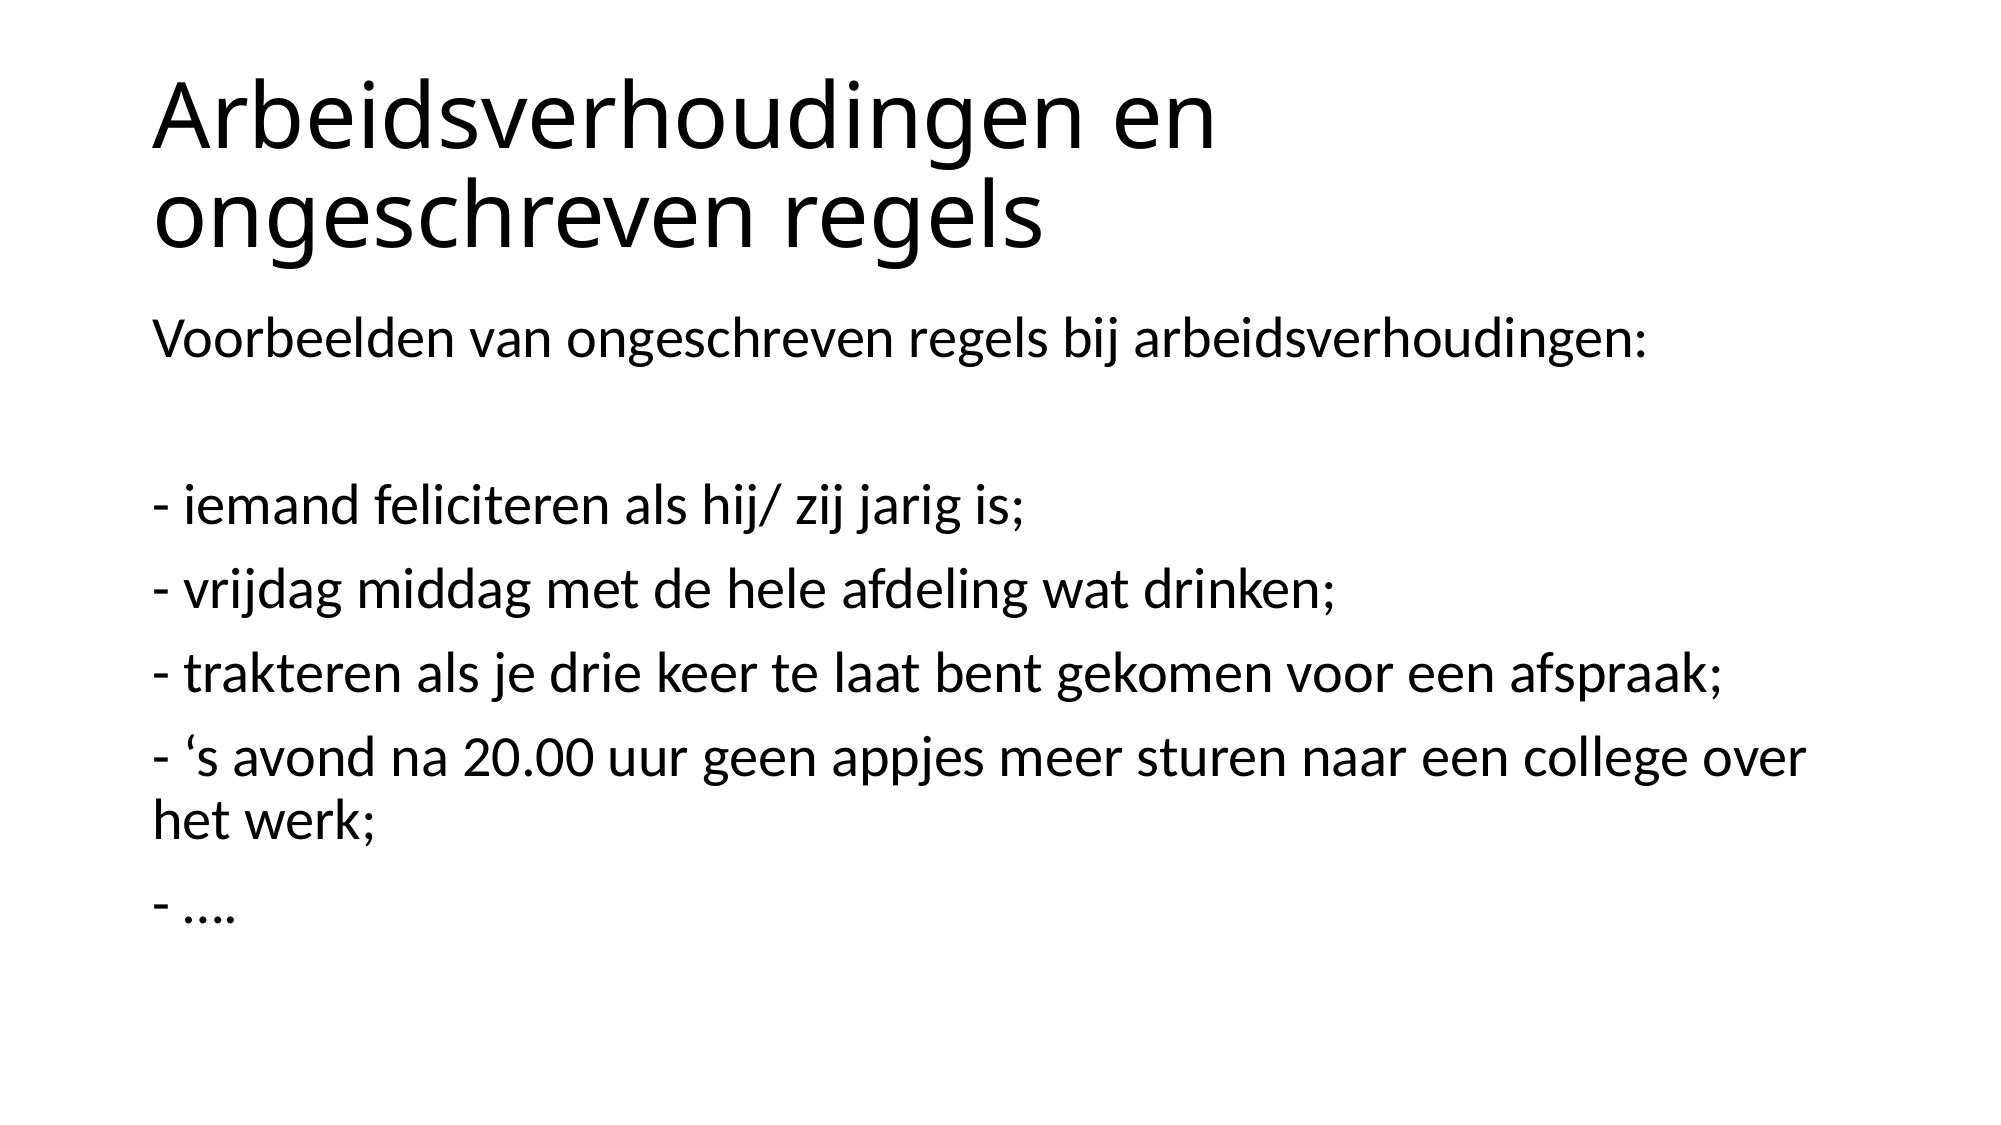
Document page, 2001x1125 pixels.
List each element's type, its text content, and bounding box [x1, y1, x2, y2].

title Arbeidsverhoudingen en ongeschreven regels [137, 59, 1863, 278]
list Voorbeelden van ongeschreven regels bij arbeidsverhoudingen: - iemand feliciteren als hij/ zij jarig is; - vrijdag middag met de hele afdeling wat drinken; - trakteren als je drie keer te laat bent gekomen voor een afspraak; - ‘s avond na 20.00 uur geen appjes meer sturen naar een college over het werk; - …. [137, 299, 1863, 1014]
